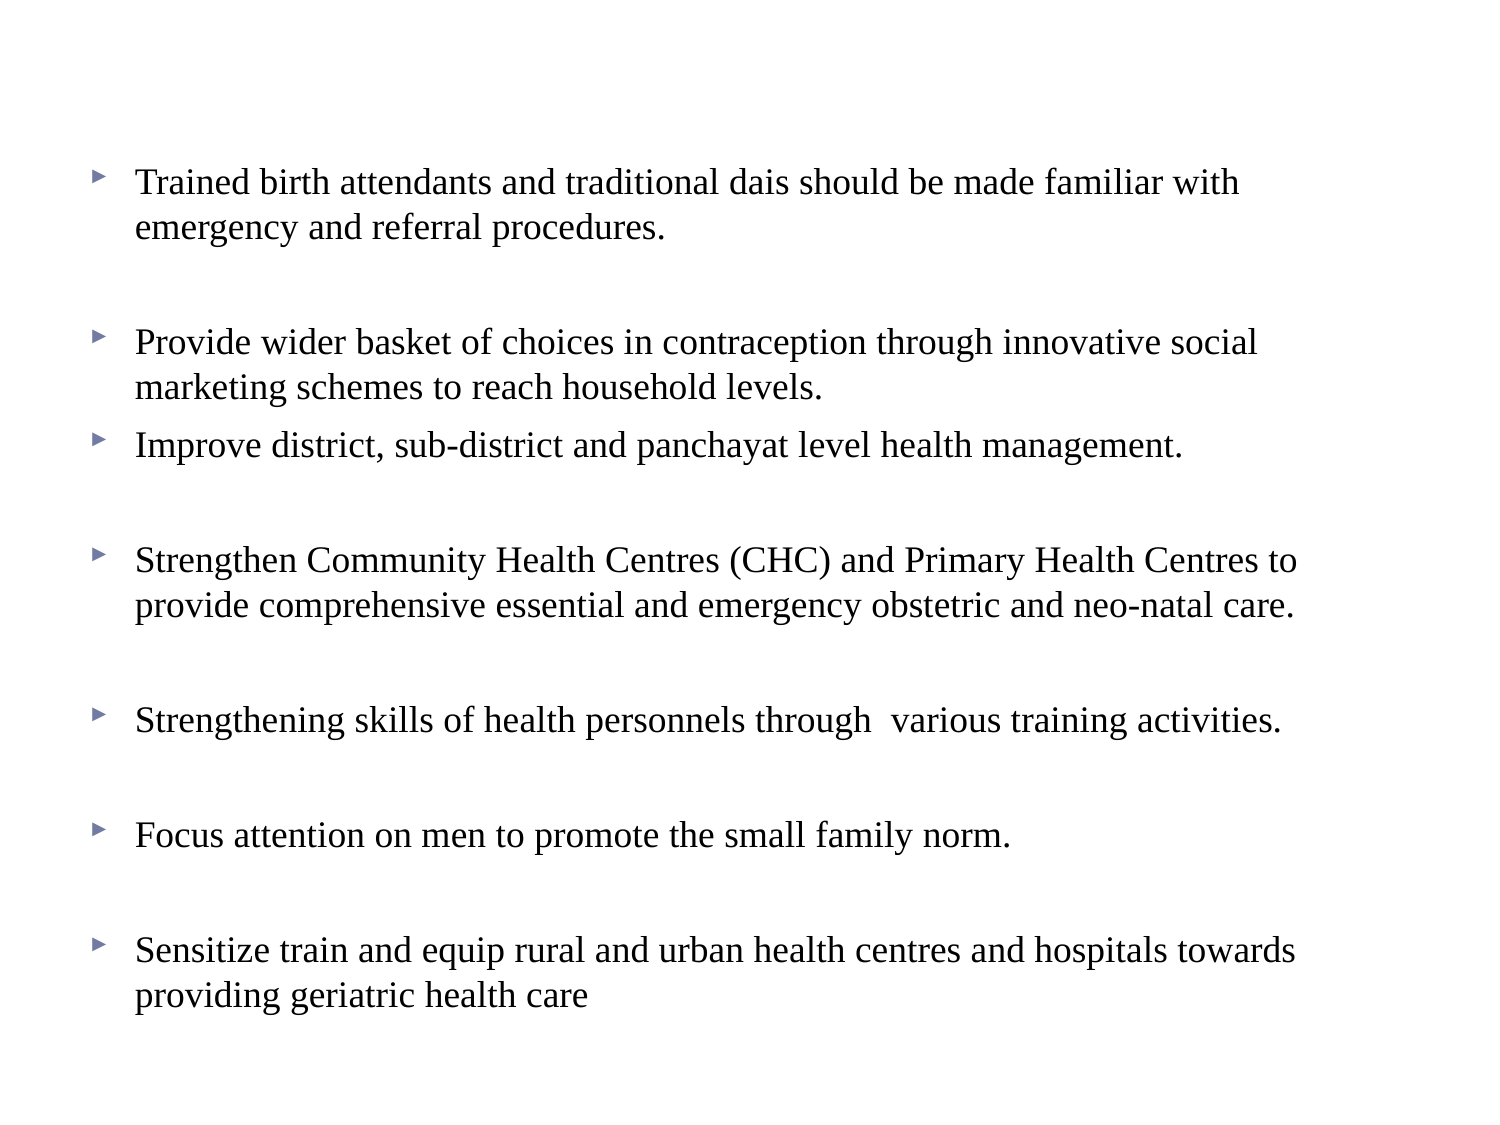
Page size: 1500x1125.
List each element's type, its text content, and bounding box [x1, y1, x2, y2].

list Trained birth attendants and traditional dais should be made familiar with emergency and referral procedures. Provide wider basket of choices in contraception through innovative social marketing schemes to reach household levels. Improve district, sub-district and panchayat level health management. Strengthen Community Health Centres (CHC) and Primary Health Centres to provide comprehensive essential and emergency obstetric and neo-natal care. Strengthening skills of health personnels through various training activities. Focus attention on men to promote the small family norm. Sensitize train and equip rural and urban health centres and hospitals towards providing geriatric health care [75, 149, 1425, 1013]
